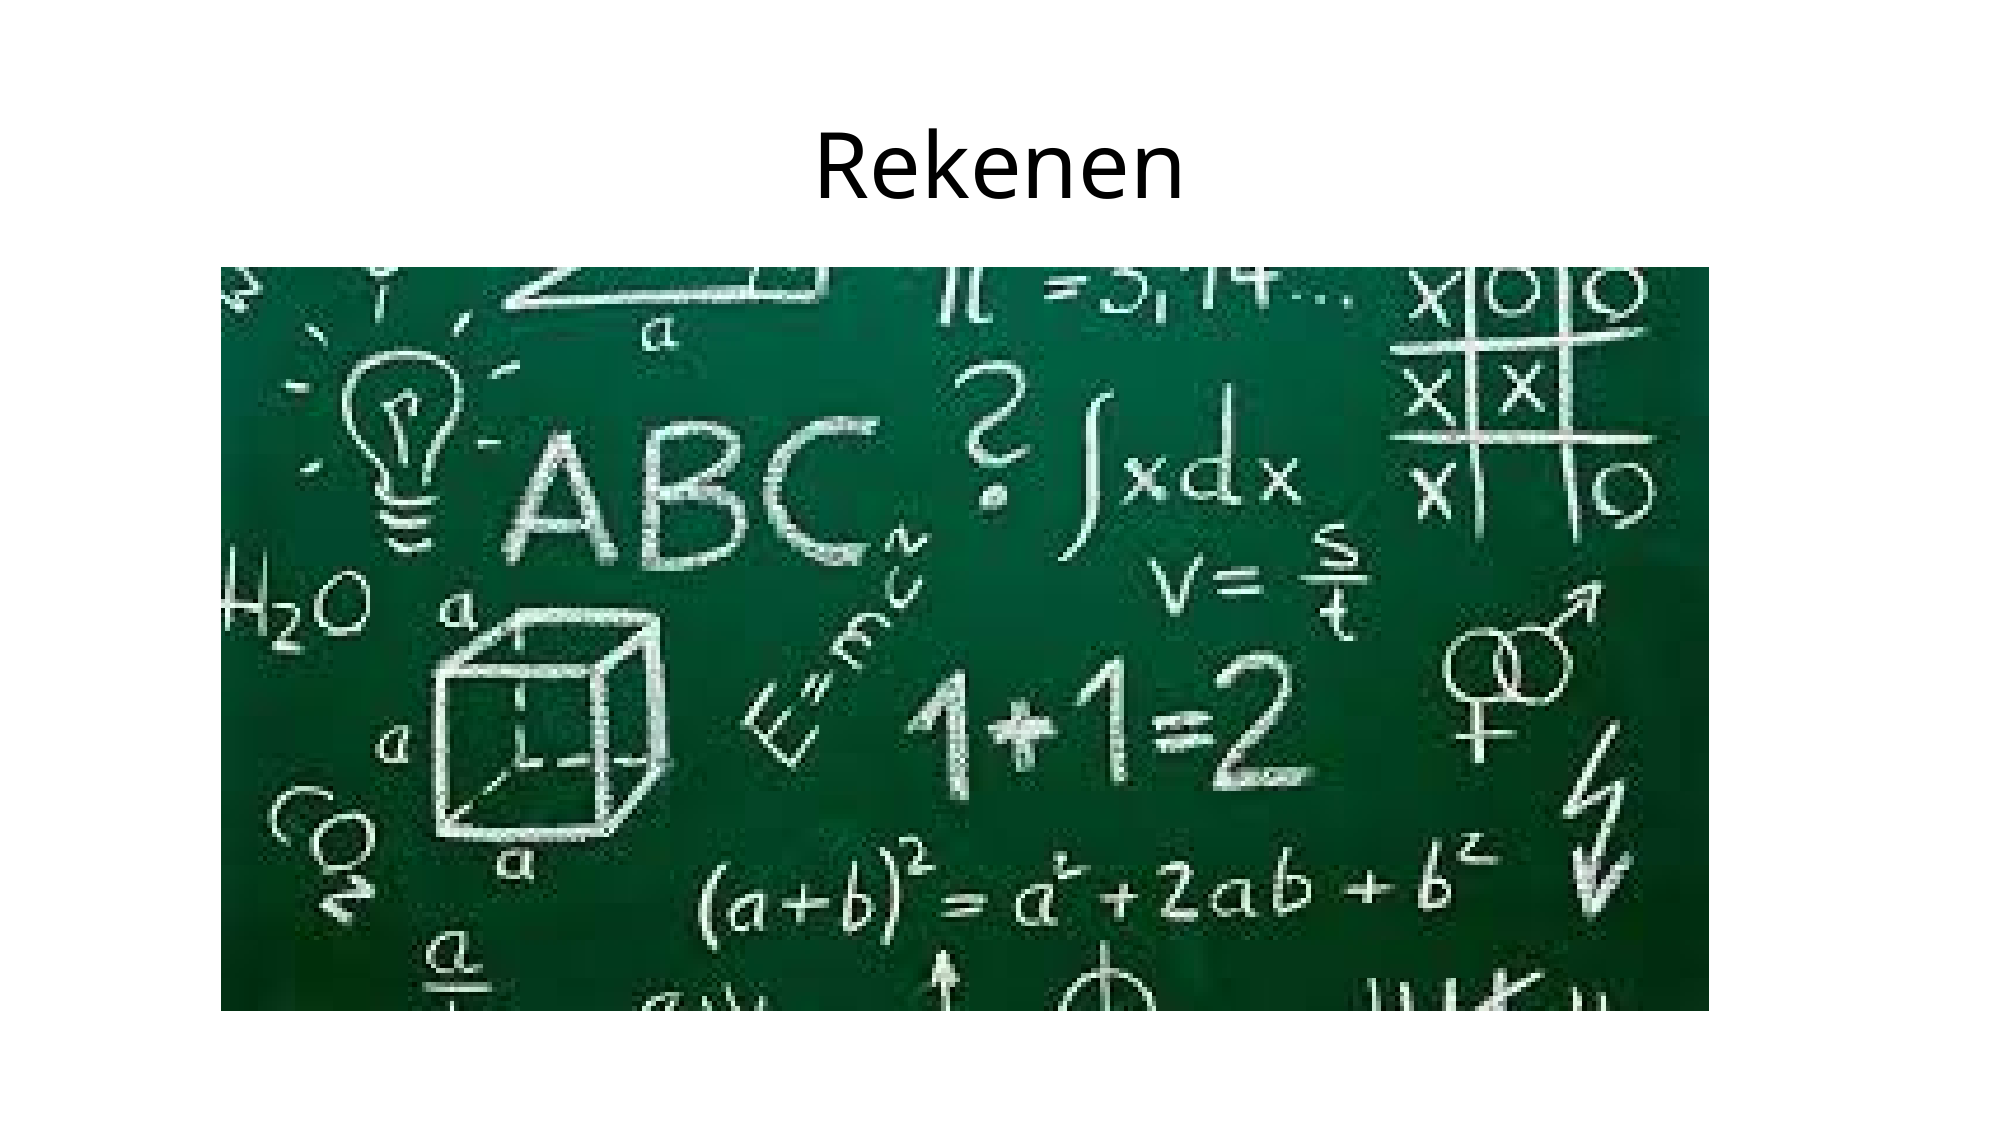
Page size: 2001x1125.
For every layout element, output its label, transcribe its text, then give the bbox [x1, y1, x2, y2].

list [221, 267, 1709, 1011]
title Rekenen [137, 59, 1863, 278]
